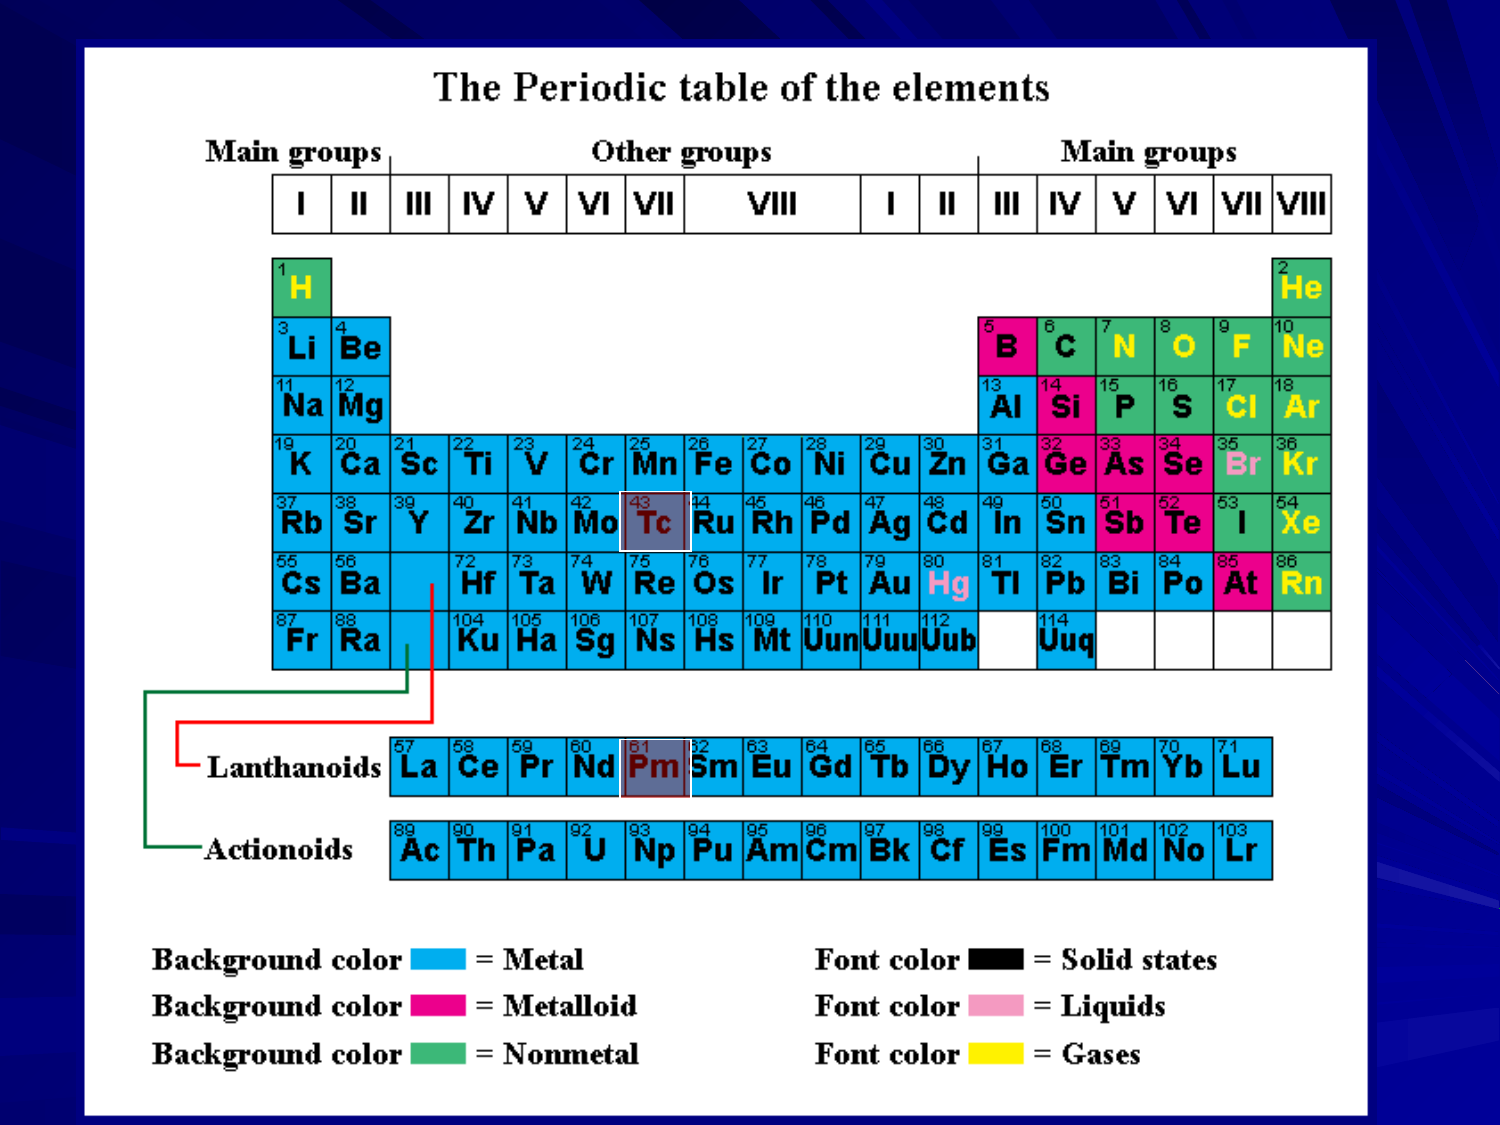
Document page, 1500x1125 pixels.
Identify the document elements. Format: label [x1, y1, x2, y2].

picture [76, 39, 1377, 1125]
